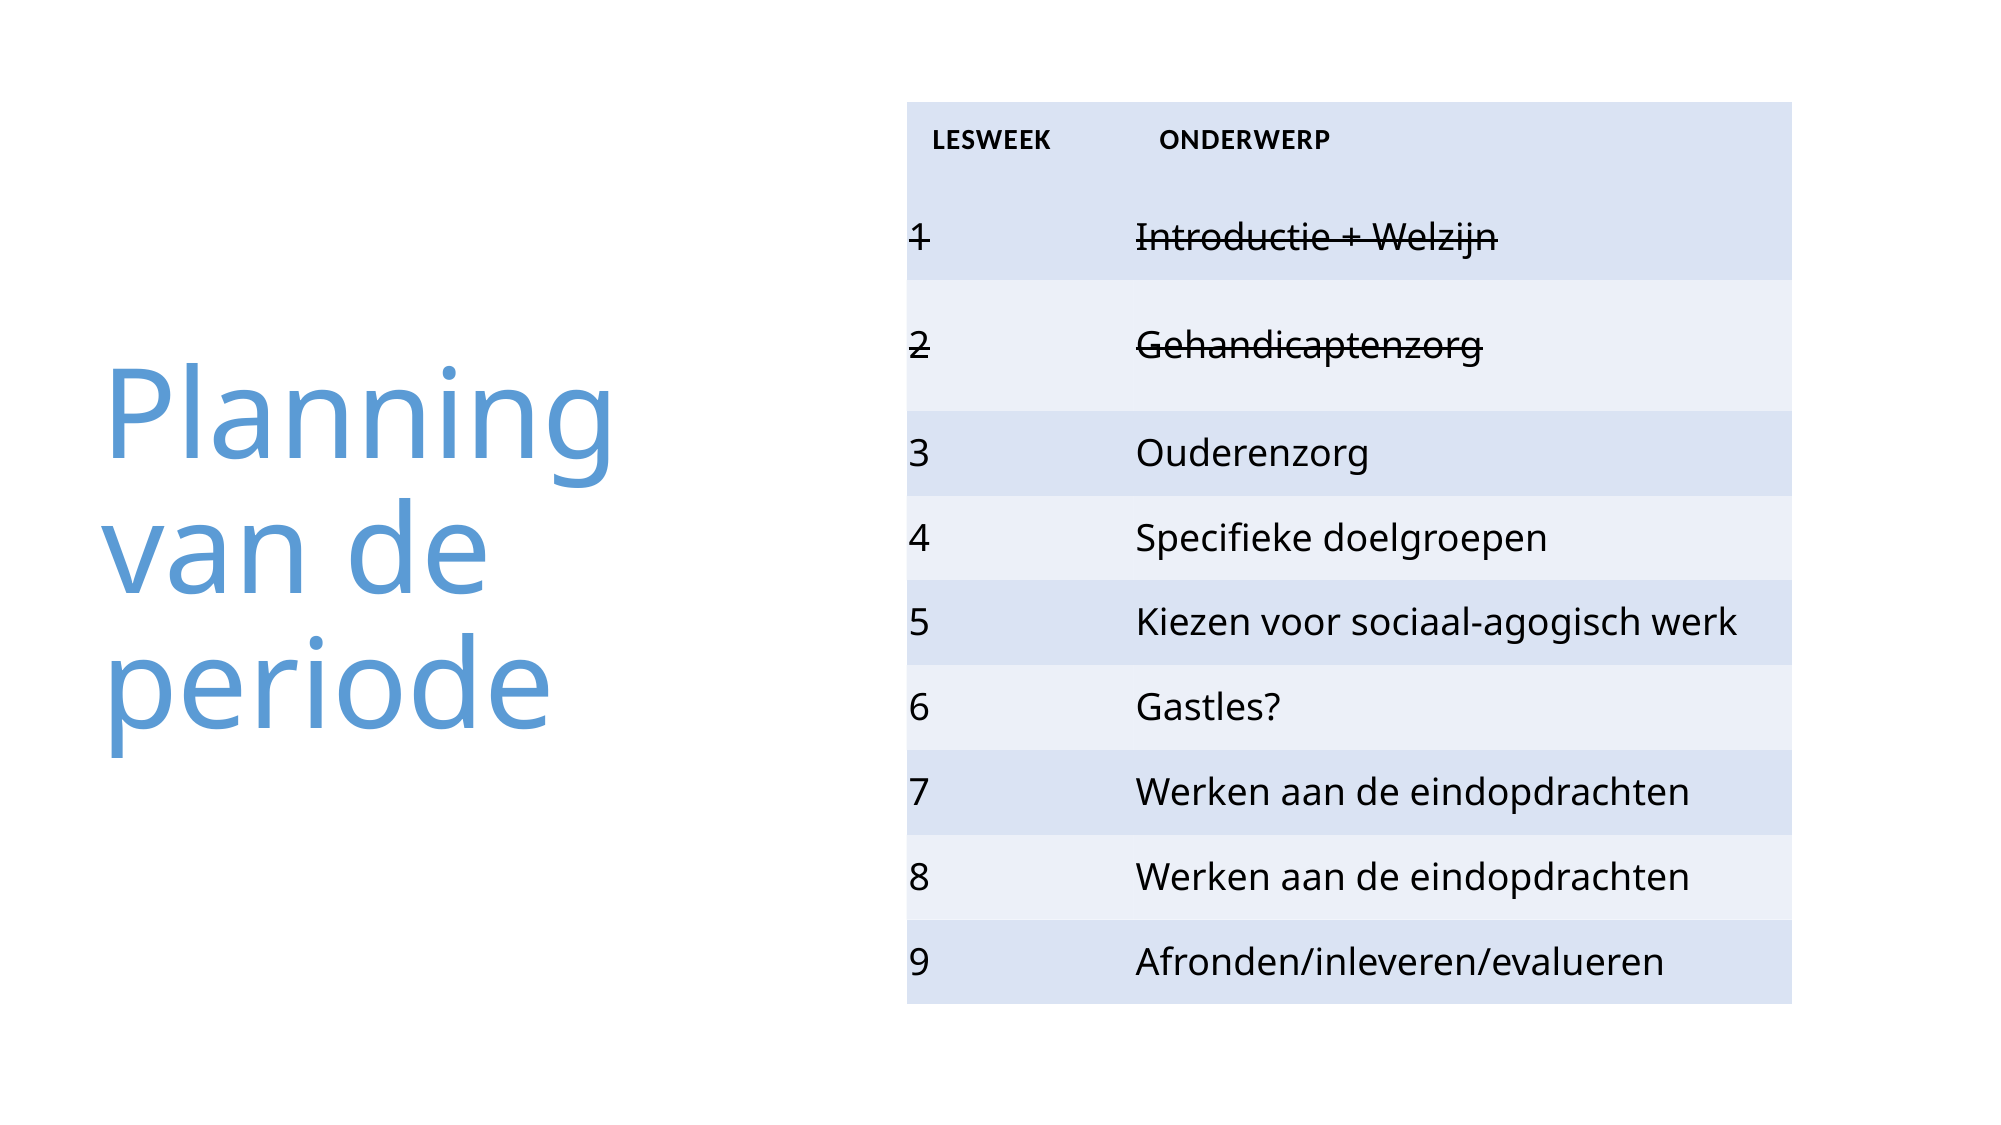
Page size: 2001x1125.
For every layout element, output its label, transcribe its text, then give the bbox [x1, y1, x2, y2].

table_cell Gastles? [1134, 665, 1792, 750]
table_cell Afronden/inleveren/evalueren [1134, 920, 1792, 1004]
title Planning van de periode [86, 101, 711, 1005]
table_cell Werken aan de eindopdrachten [1134, 835, 1792, 920]
table_cell Introductie + Welzijn [1134, 195, 1792, 280]
table_cell 2 [907, 280, 1134, 411]
table_header Onderwerp [1134, 102, 1792, 195]
table_cell 7 [907, 750, 1134, 835]
table_cell 8 [907, 835, 1134, 920]
table_cell Kiezen voor sociaal-agogisch werk [1134, 580, 1792, 665]
table_cell 6 [907, 665, 1134, 750]
table_cell Specifieke doelgroepen [1134, 496, 1792, 580]
table_header Lesweek [907, 102, 1134, 195]
table_cell 5 [907, 580, 1134, 665]
table_cell 9 [907, 920, 1134, 1004]
table_cell 4 [907, 496, 1134, 580]
table_cell Werken aan de eindopdrachten [1134, 750, 1792, 835]
table_cell 3 [907, 411, 1134, 496]
table_cell Ouderenzorg [1134, 411, 1792, 496]
table_cell Gehandicaptenzorg [1134, 280, 1792, 411]
table_cell 1 [907, 195, 1134, 280]
